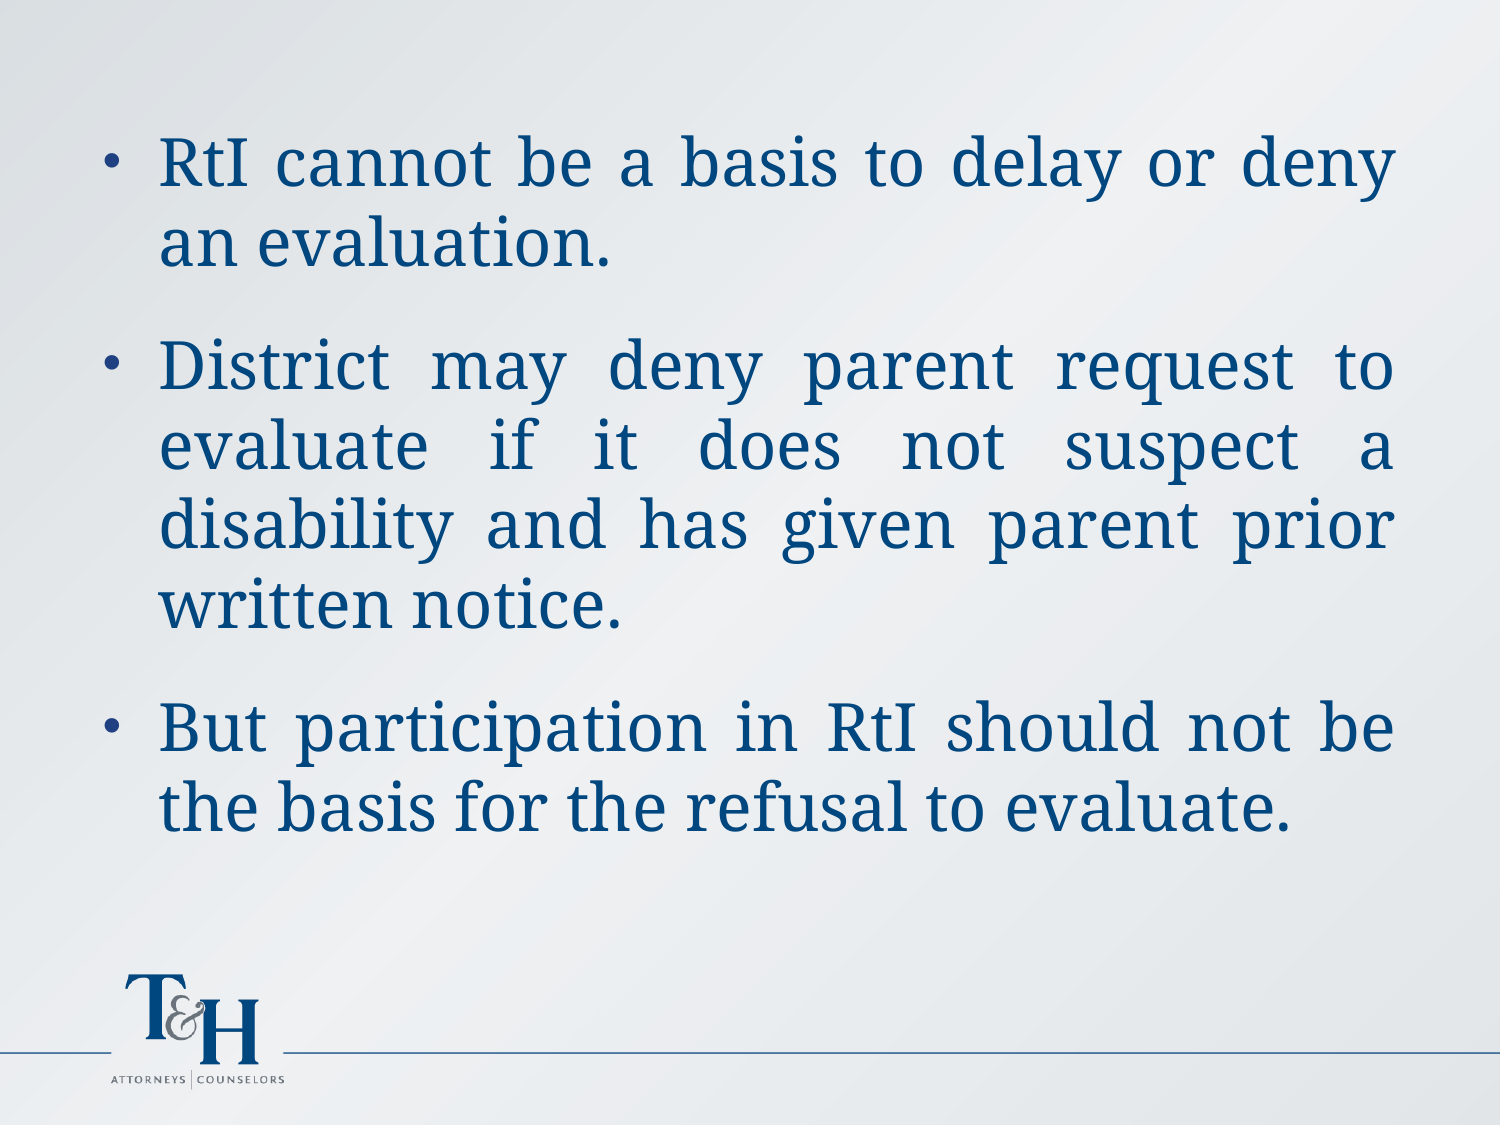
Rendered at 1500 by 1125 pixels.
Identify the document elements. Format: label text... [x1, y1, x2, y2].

picture [0, 0, 1500, 1125]
list RtI cannot be a basis to delay or deny an evaluation. District may deny parent request to evaluate if it does not suspect a disability and has given parent prior written notice. But participation in RtI should not be the basis for the refusal to evaluate. [87, 112, 1413, 888]
